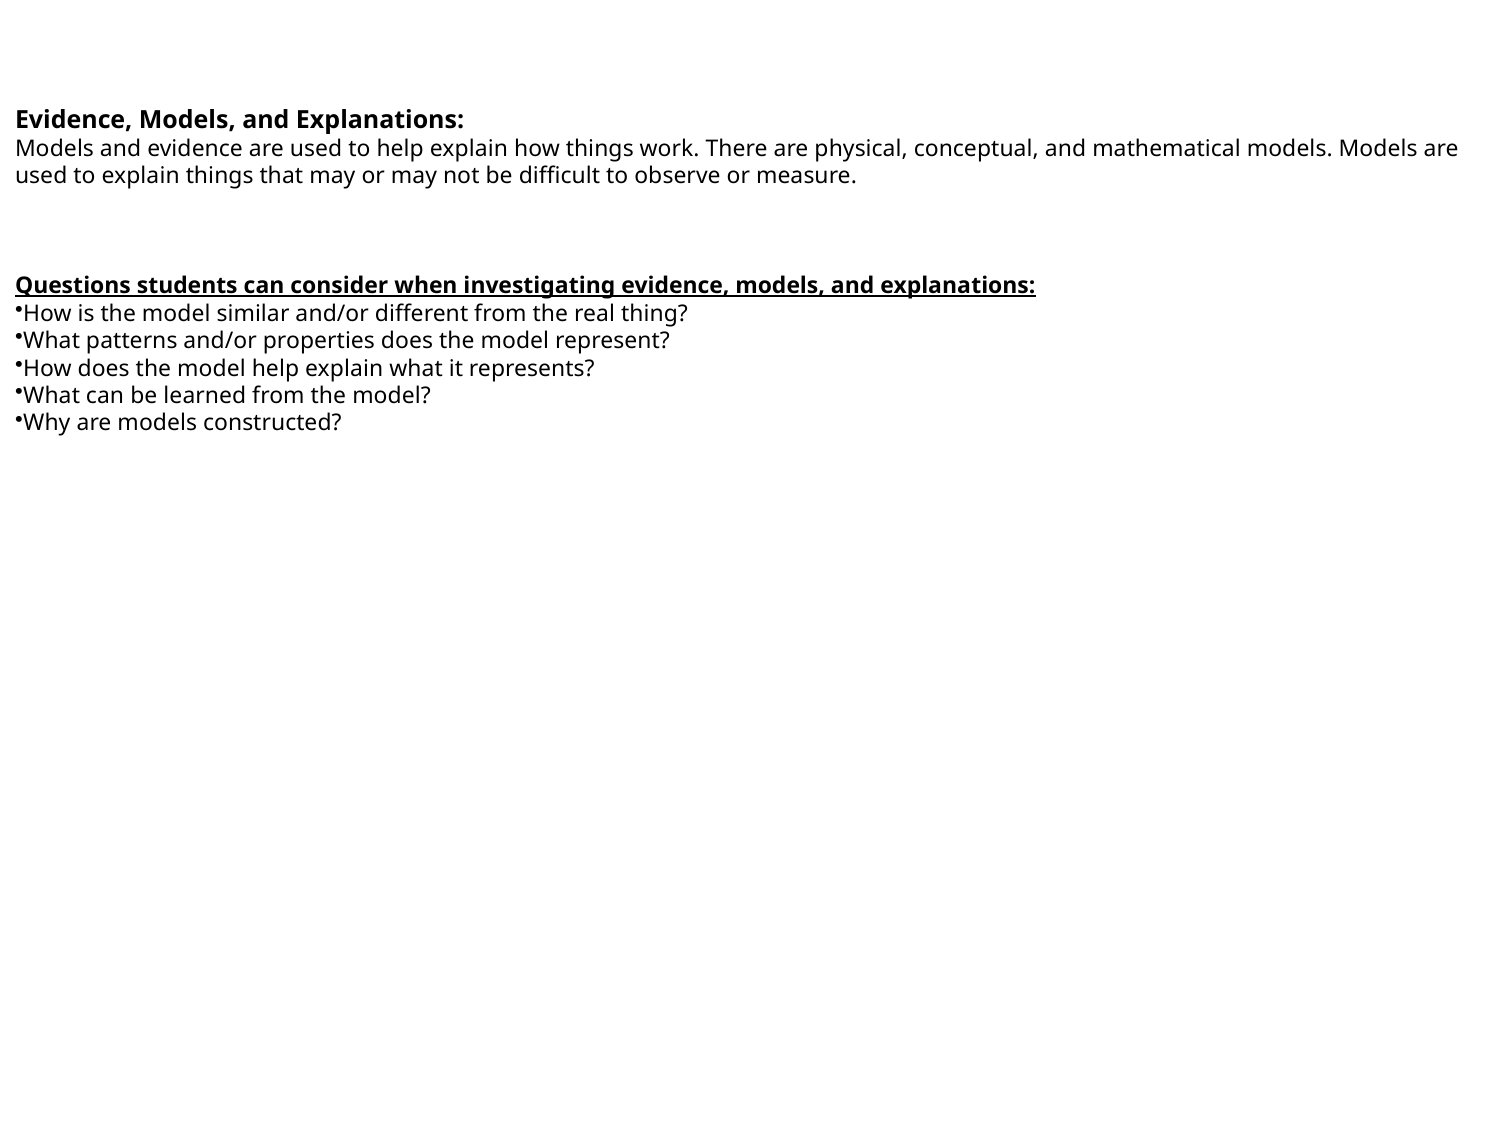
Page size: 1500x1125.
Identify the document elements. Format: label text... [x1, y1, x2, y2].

text_box Evidence, Models, and Explanations: Models and evidence are used to help explain how things work. There are physical, conceptual, and mathematical models. Models are used to explain things that may or may not be difficult to observe or measure. Questions students can consider when investigating evidence, models, and explanations: How is the model similar and/or different from the real thing? What patterns and/or properties does the model represent? How does the model help explain what it represents? What can be learned from the model? Why are models constructed? [0, 0, 1500, 488]
